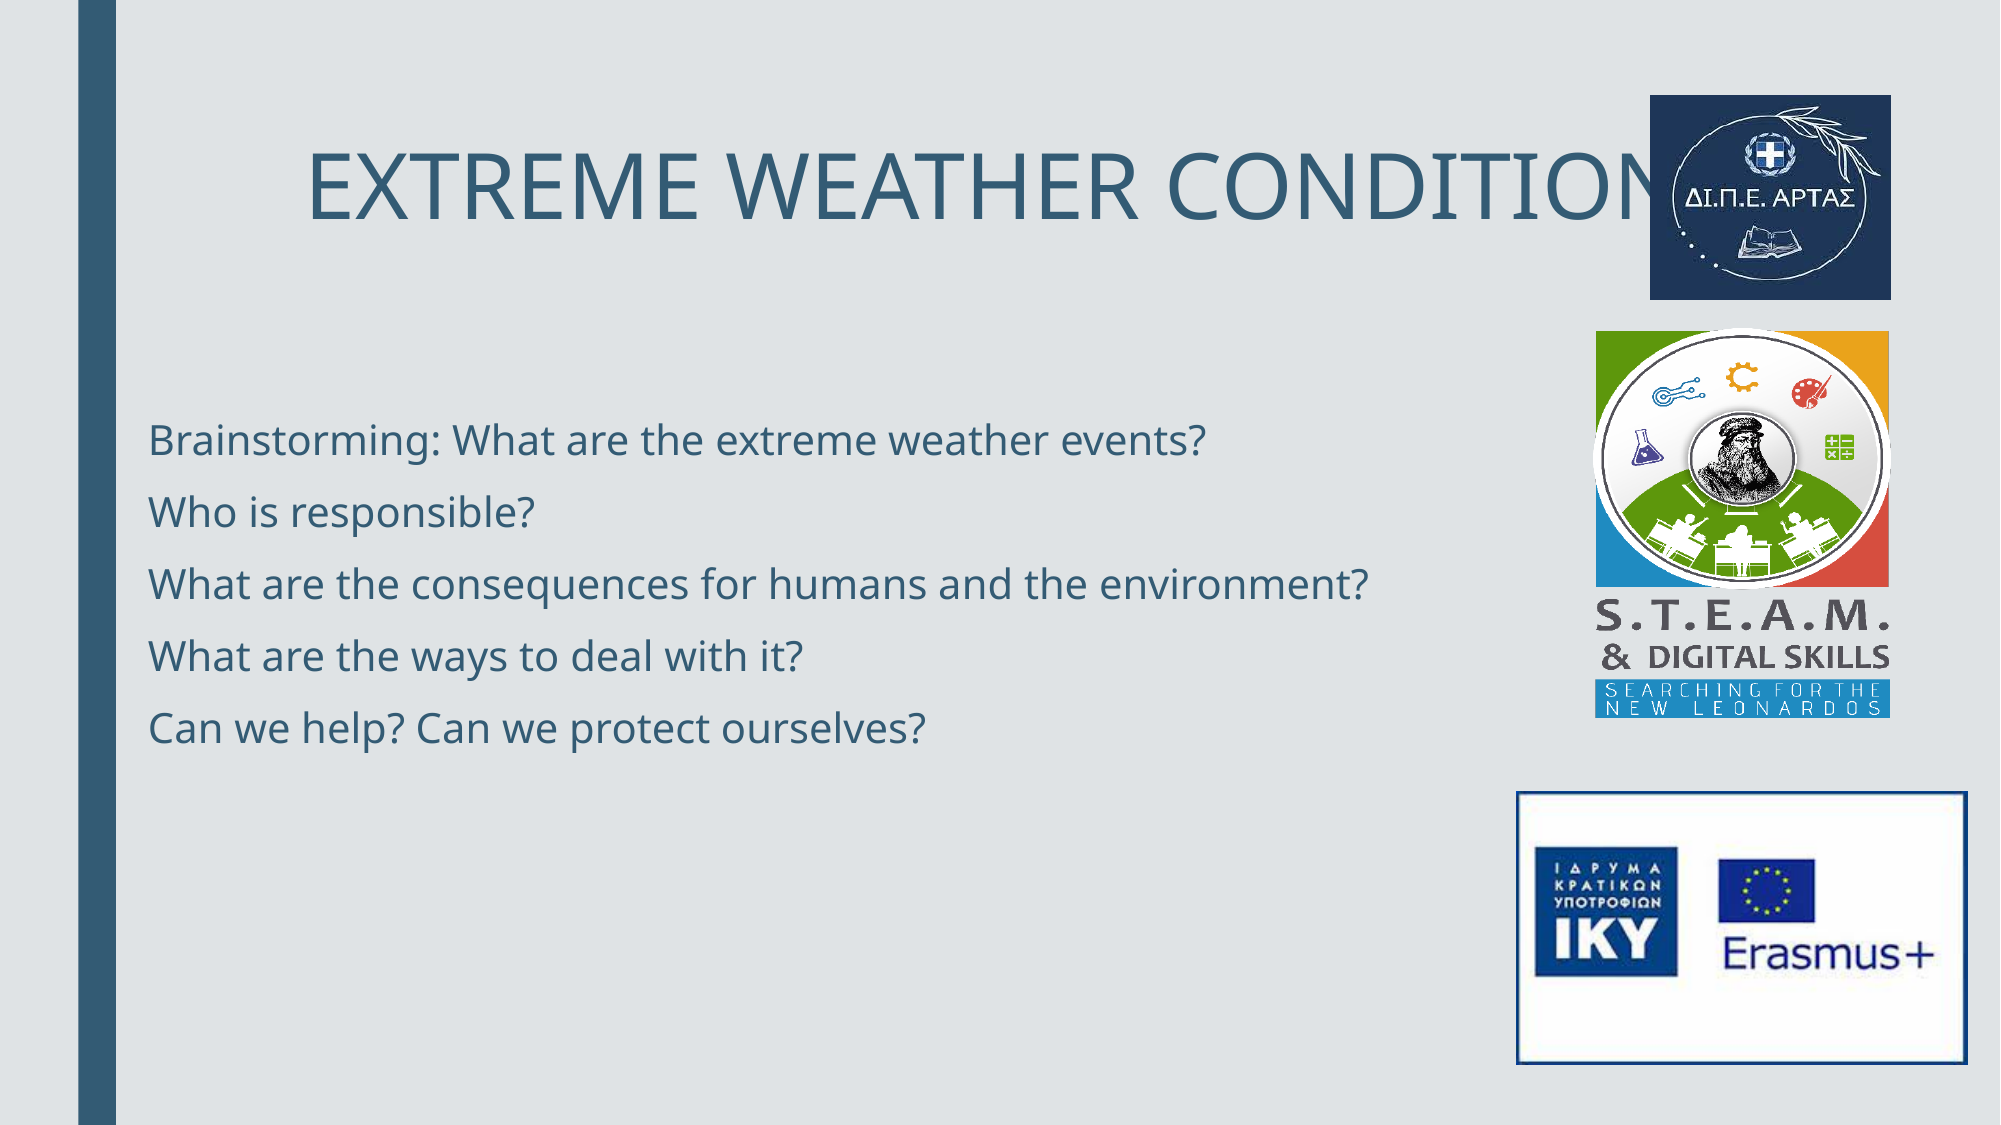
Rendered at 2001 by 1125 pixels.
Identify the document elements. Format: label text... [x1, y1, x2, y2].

picture [1593, 328, 1891, 718]
list Brainstorming: What are the extreme weather events? Who is responsible? What are the consequences for humans and the environment? What are the ways to deal with it? Can we help? Can we protect ourselves? [132, 338, 1505, 918]
title EXTREME WEATHER CONDITIONS [289, 133, 1650, 254]
picture [1650, 95, 1891, 300]
picture [1516, 791, 1968, 1065]
